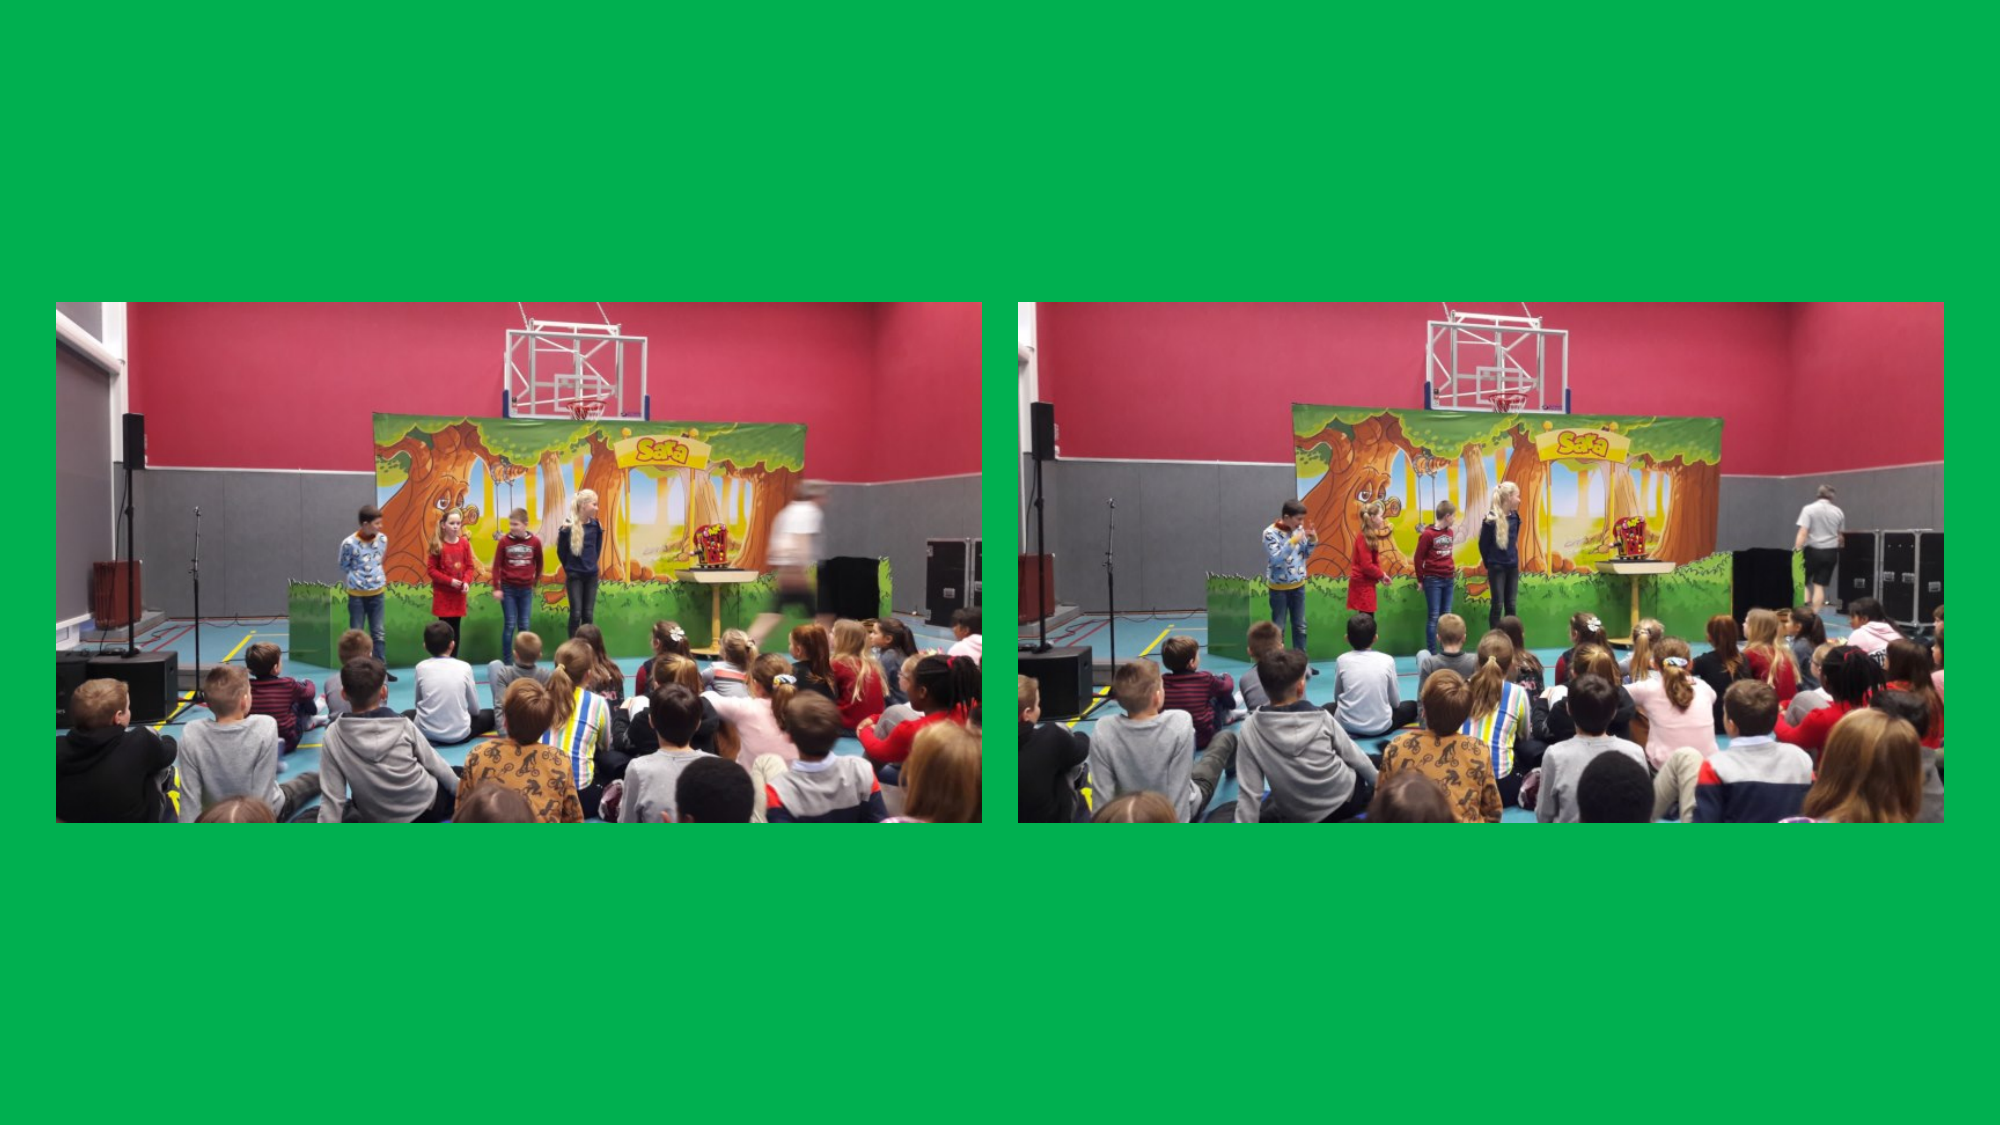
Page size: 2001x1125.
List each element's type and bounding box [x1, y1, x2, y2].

picture [1018, 302, 1944, 823]
picture [56, 302, 982, 823]
